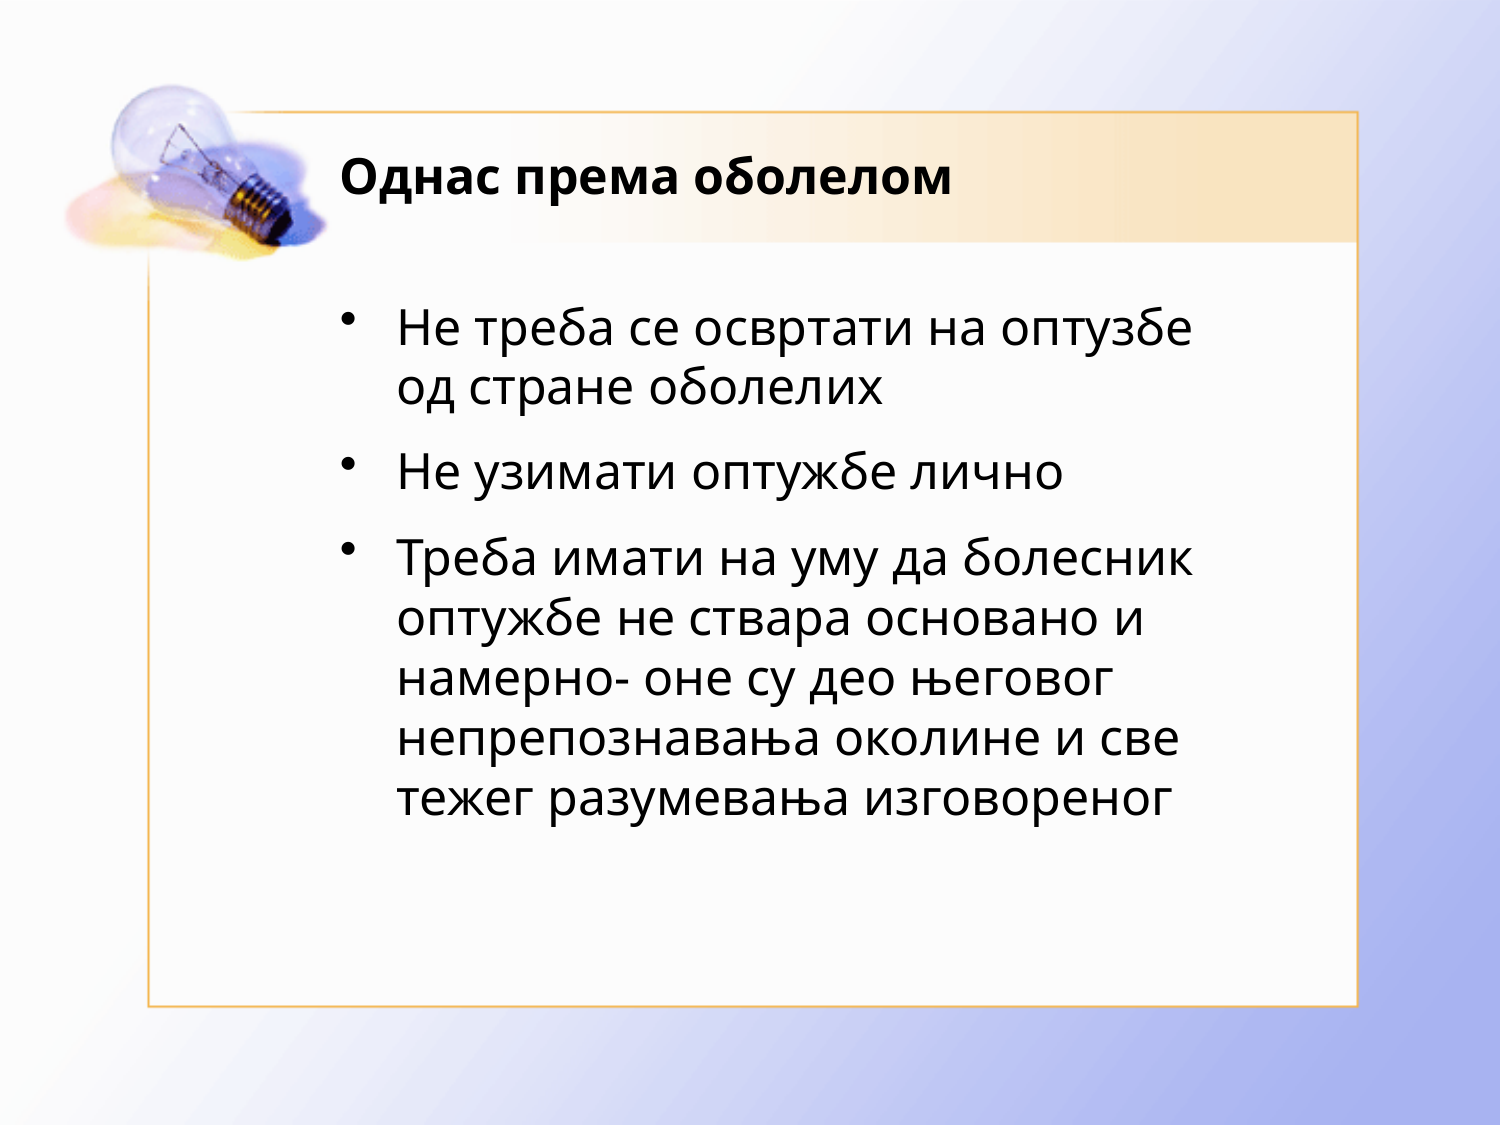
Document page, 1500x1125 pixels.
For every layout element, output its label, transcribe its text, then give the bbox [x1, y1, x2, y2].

title Однас према оболелом [324, 134, 1276, 223]
picture [0, 0, 1500, 1125]
list Не треба се освртати на оптузбе од стране оболелих Не узимати оптужбе лично Треба имати на уму да болесник оптужбе не ствара основано и намерно- оне су део његовог непрепознавања околине и све тежег разумевања изговореног [324, 287, 1276, 926]
